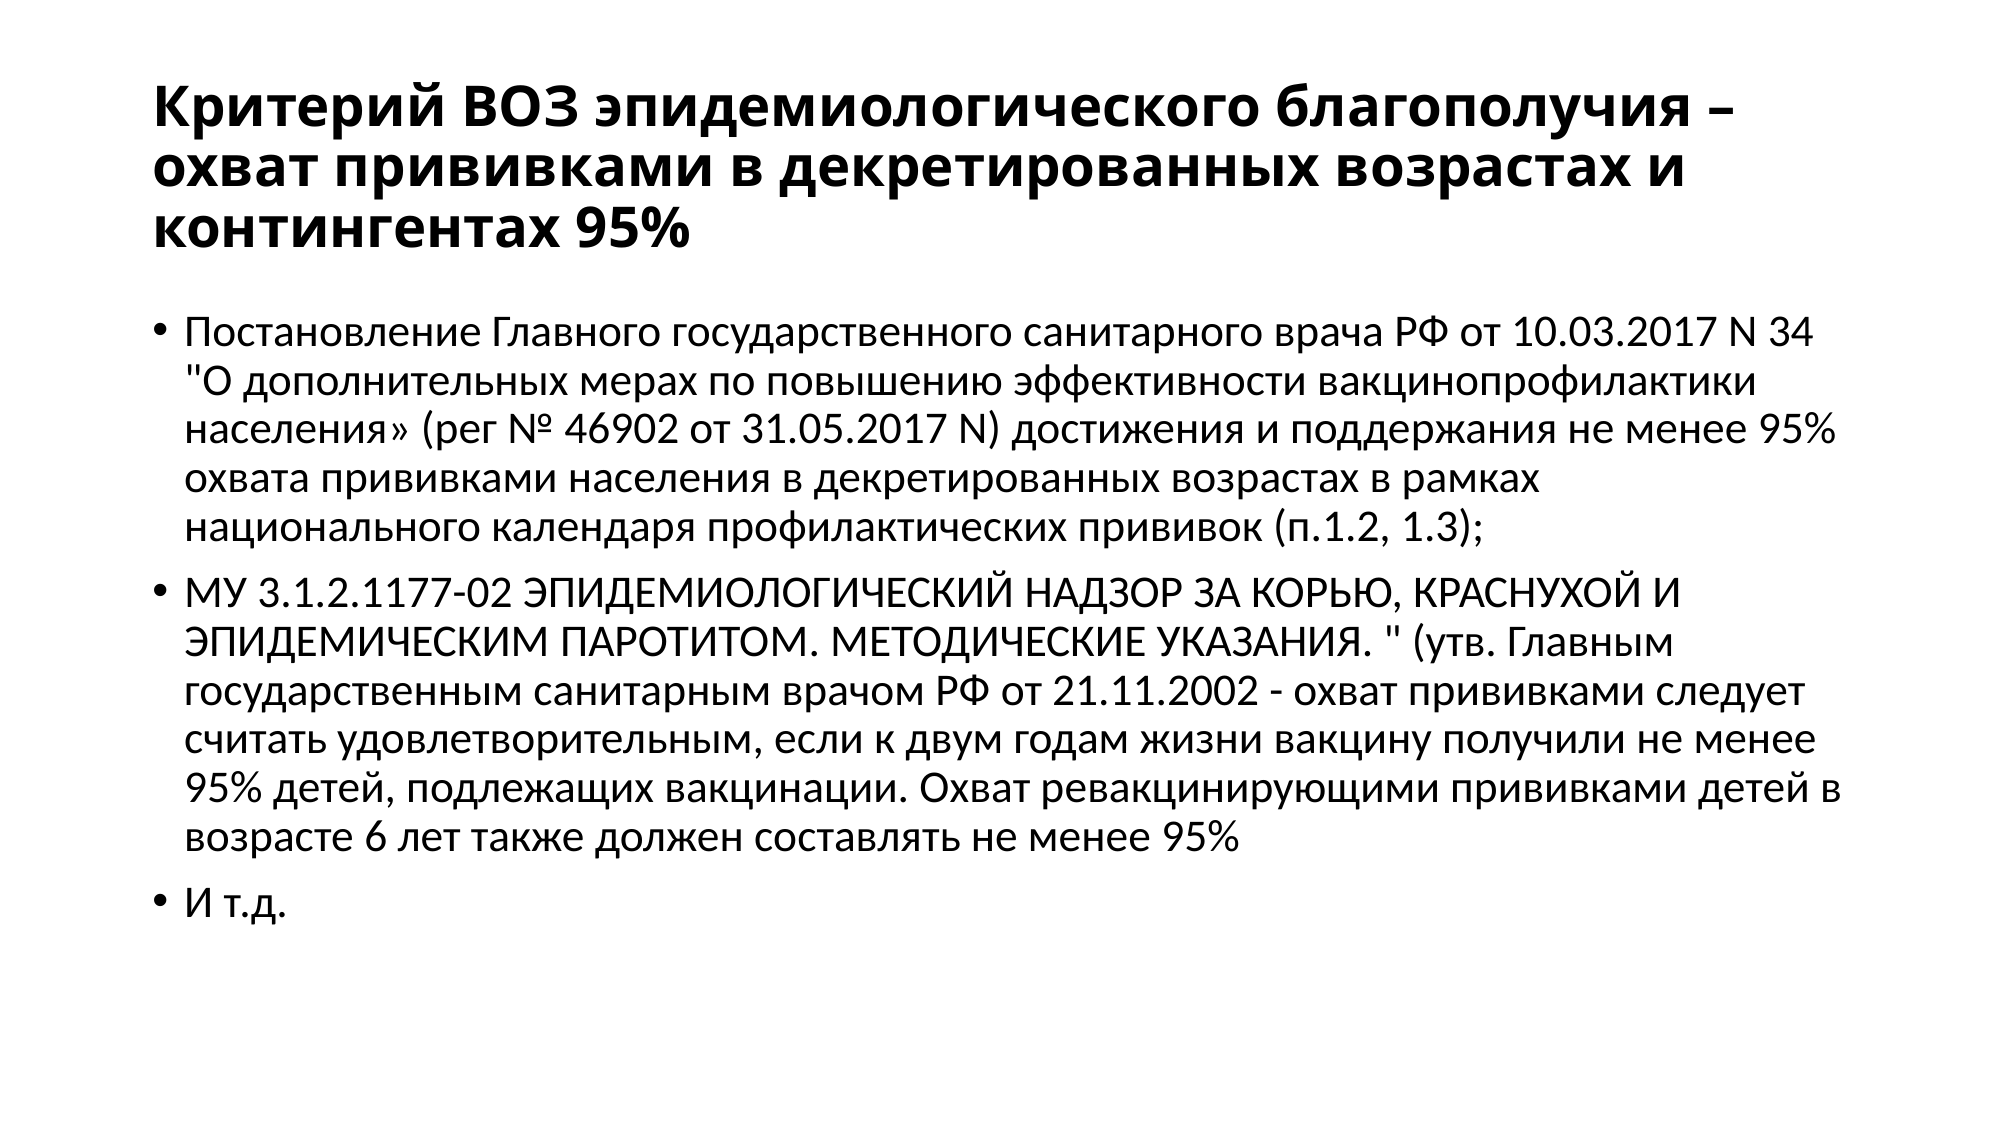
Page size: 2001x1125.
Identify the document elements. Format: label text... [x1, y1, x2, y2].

title Критерий ВОЗ эпидемиологического благополучия – охват прививками в декретированных возрастах и контингентах 95% [137, 59, 1863, 278]
list Постановление Главного государственного санитарного врача РФ от 10.03.2017 N 34 "О дополнительных мерах по повышению эффективности вакцинопрофилактики населения» (рег № 46902 от 31.05.2017 N) достижения и поддержания не менее 95% охвата прививками населения в декретированных возрастах в рамках национального календаря профилактических прививок (п.1.2, 1.3); МУ 3.1.2.1177-02 ЭПИДЕМИОЛОГИЧЕСКИЙ НАДЗОР ЗА КОРЬЮ, КРАСНУХОЙ И ЭПИДЕМИЧЕСКИМ ПАРОТИТОМ. МЕТОДИЧЕСКИЕ УКАЗАНИЯ. " (утв. Главным государственным санитарным врачом РФ от 21.11.2002 - охват прививками следует считать удовлетворительным, если к двум годам жизни вакцину получили не менее 95% детей, подлежащих вакцинации. Охват ревакцинирующими прививками детей в возрасте 6 лет также должен составлять не менее 95% И т.д. [137, 299, 1863, 1014]
